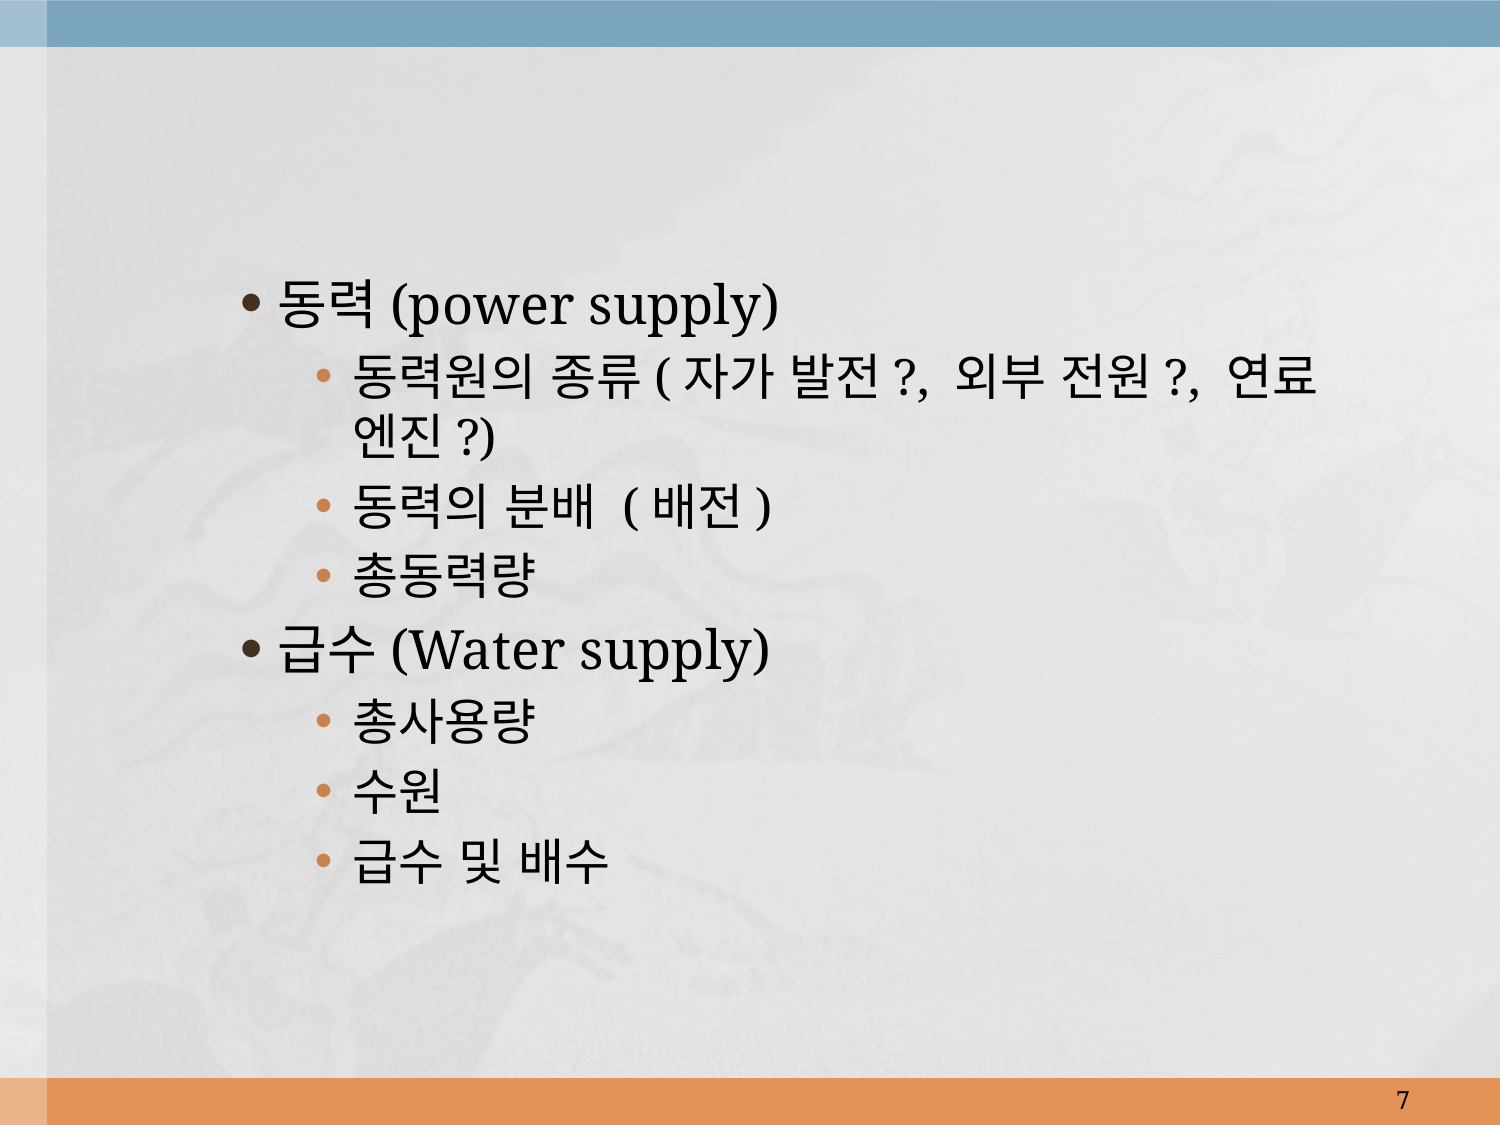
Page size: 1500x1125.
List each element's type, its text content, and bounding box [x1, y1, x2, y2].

list 동력(power supply) 동력원의 종류(자가 발전?, 외부 전원?, 연료 엔진?) 동력의 분배 (배전) 총동력량 급수(Water supply) 총사용량 수원 급수 및 배수 [75, 262, 1425, 1005]
slide_number 7 [1074, 1078, 1425, 1125]
